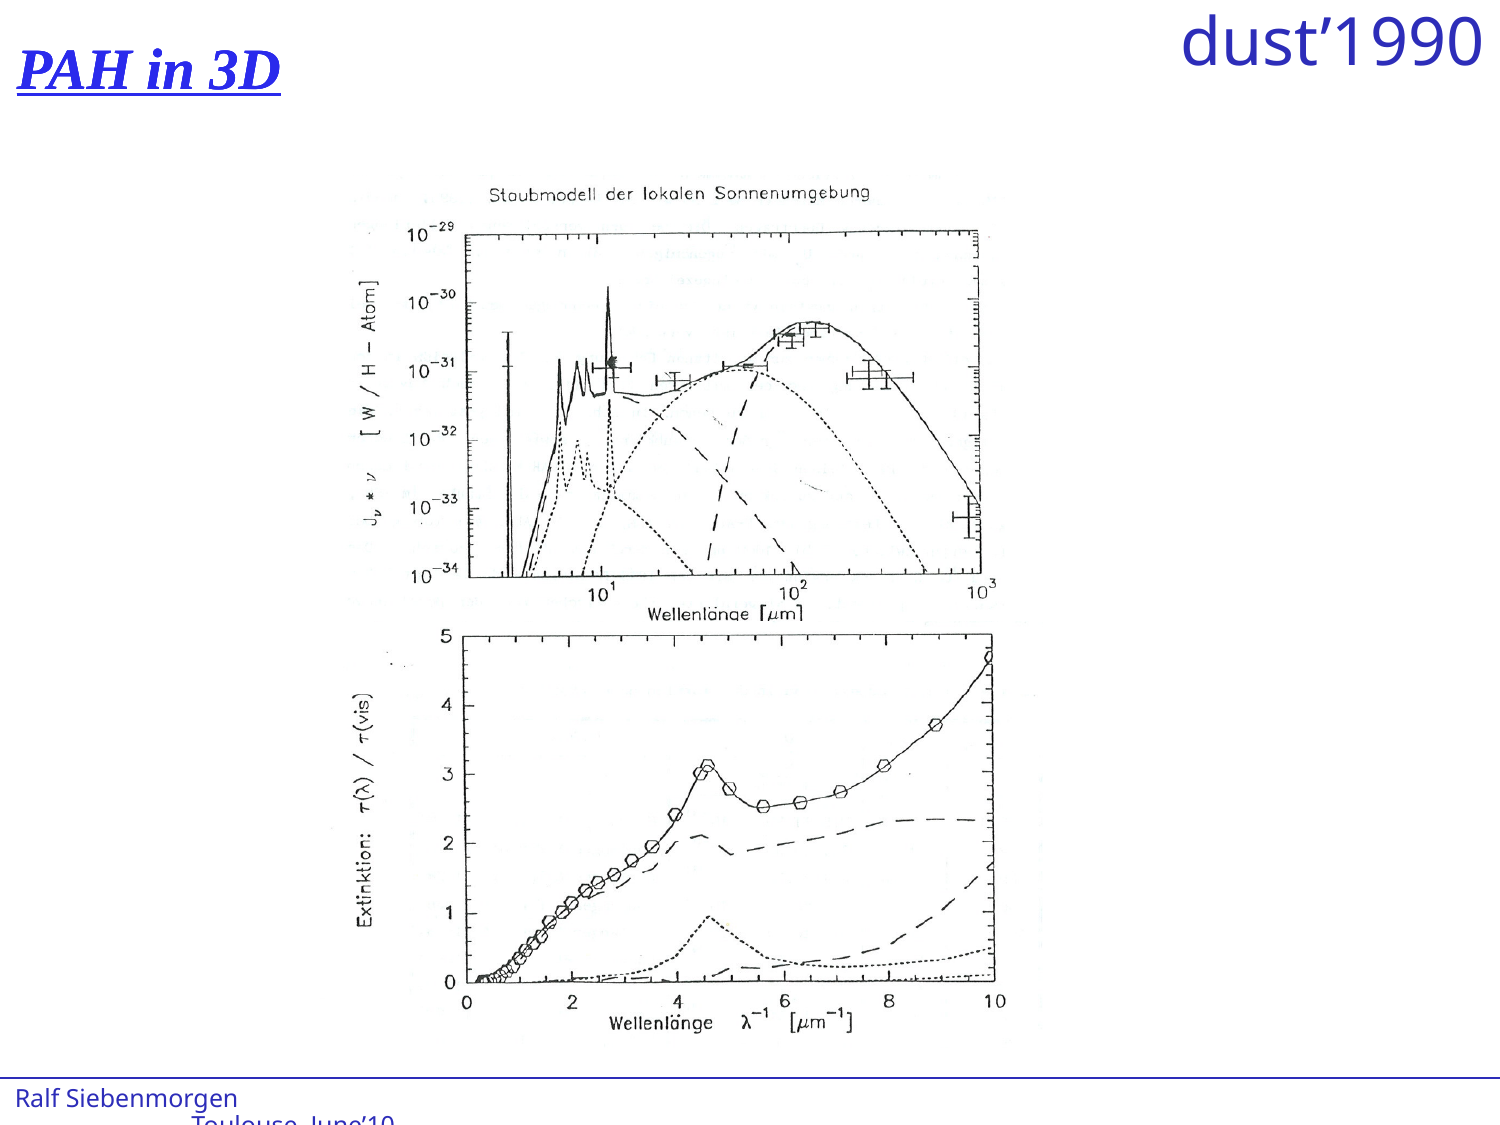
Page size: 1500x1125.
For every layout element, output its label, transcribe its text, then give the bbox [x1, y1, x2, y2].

picture [320, 175, 1044, 1048]
text_box PAH in 3D [1, 0, 296, 109]
title dust’1990 [1031, 0, 1500, 125]
